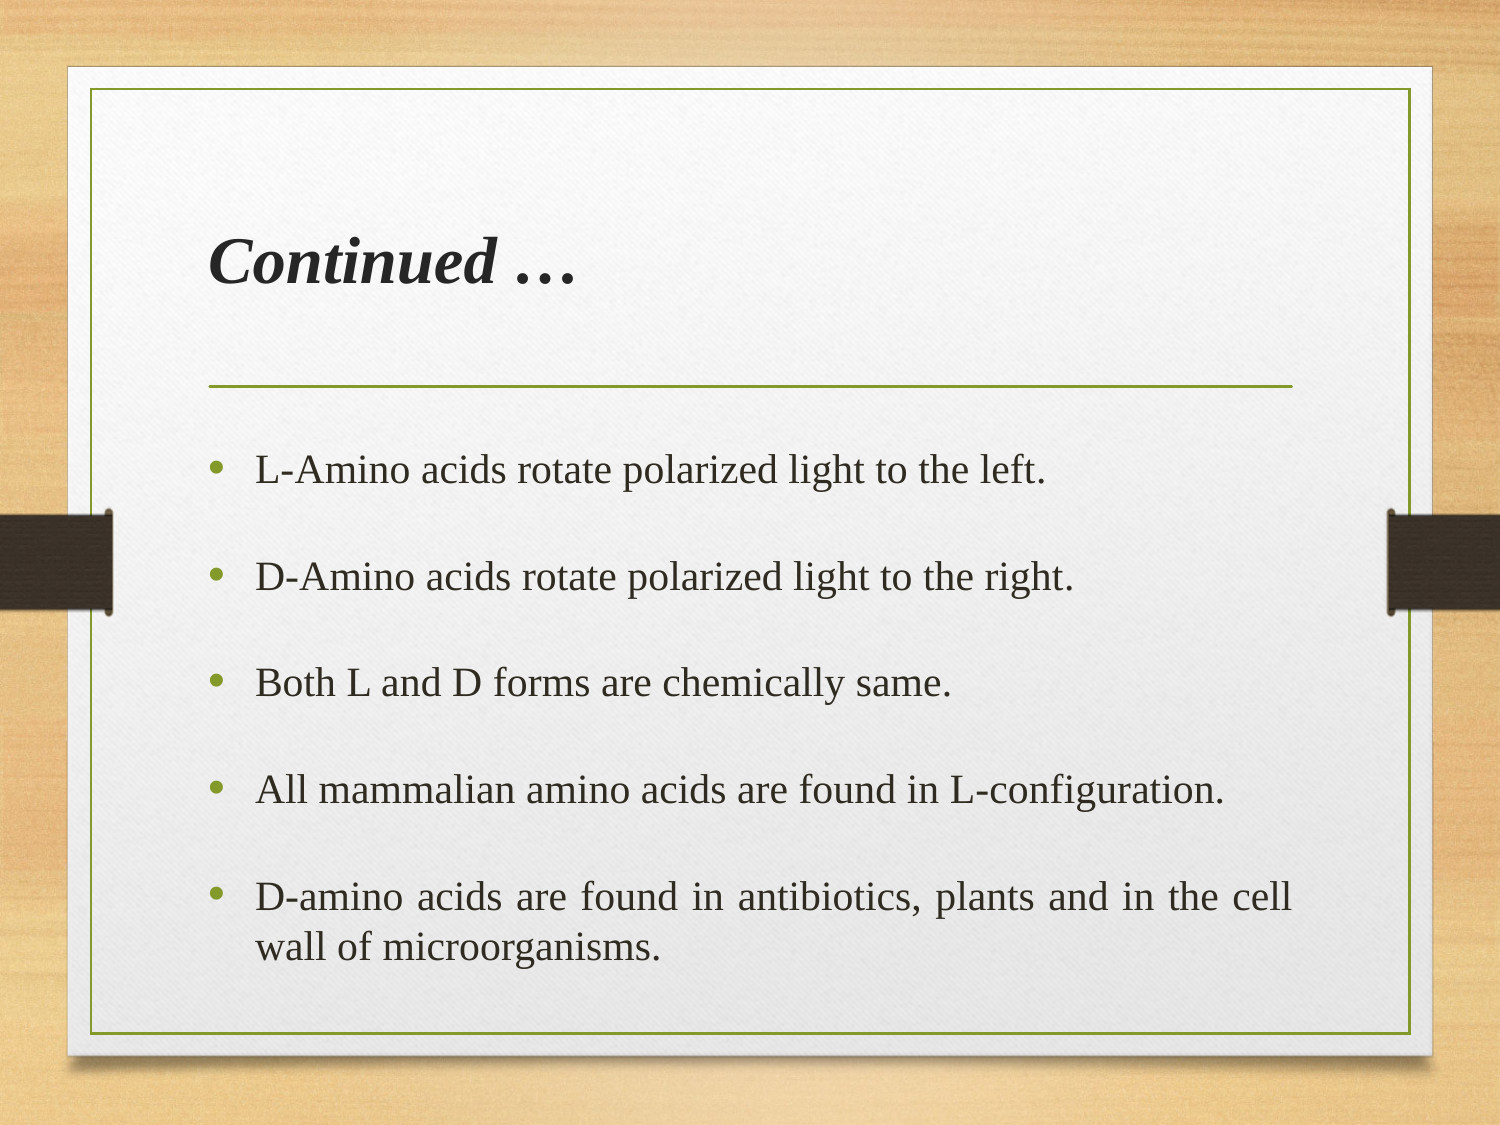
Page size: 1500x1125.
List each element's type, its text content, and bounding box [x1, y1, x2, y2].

picture [0, 0, 1500, 1125]
list L-Amino acids rotate polarized light to the left. D-Amino acids rotate polarized light to the right. Both L and D forms are chemically same. All mammalian amino acids are found in L-configuration. D-amino acids are found in antibiotics, plants and in the cell wall of microorganisms. [193, 434, 1309, 1000]
title Continued … [193, 150, 1309, 365]
